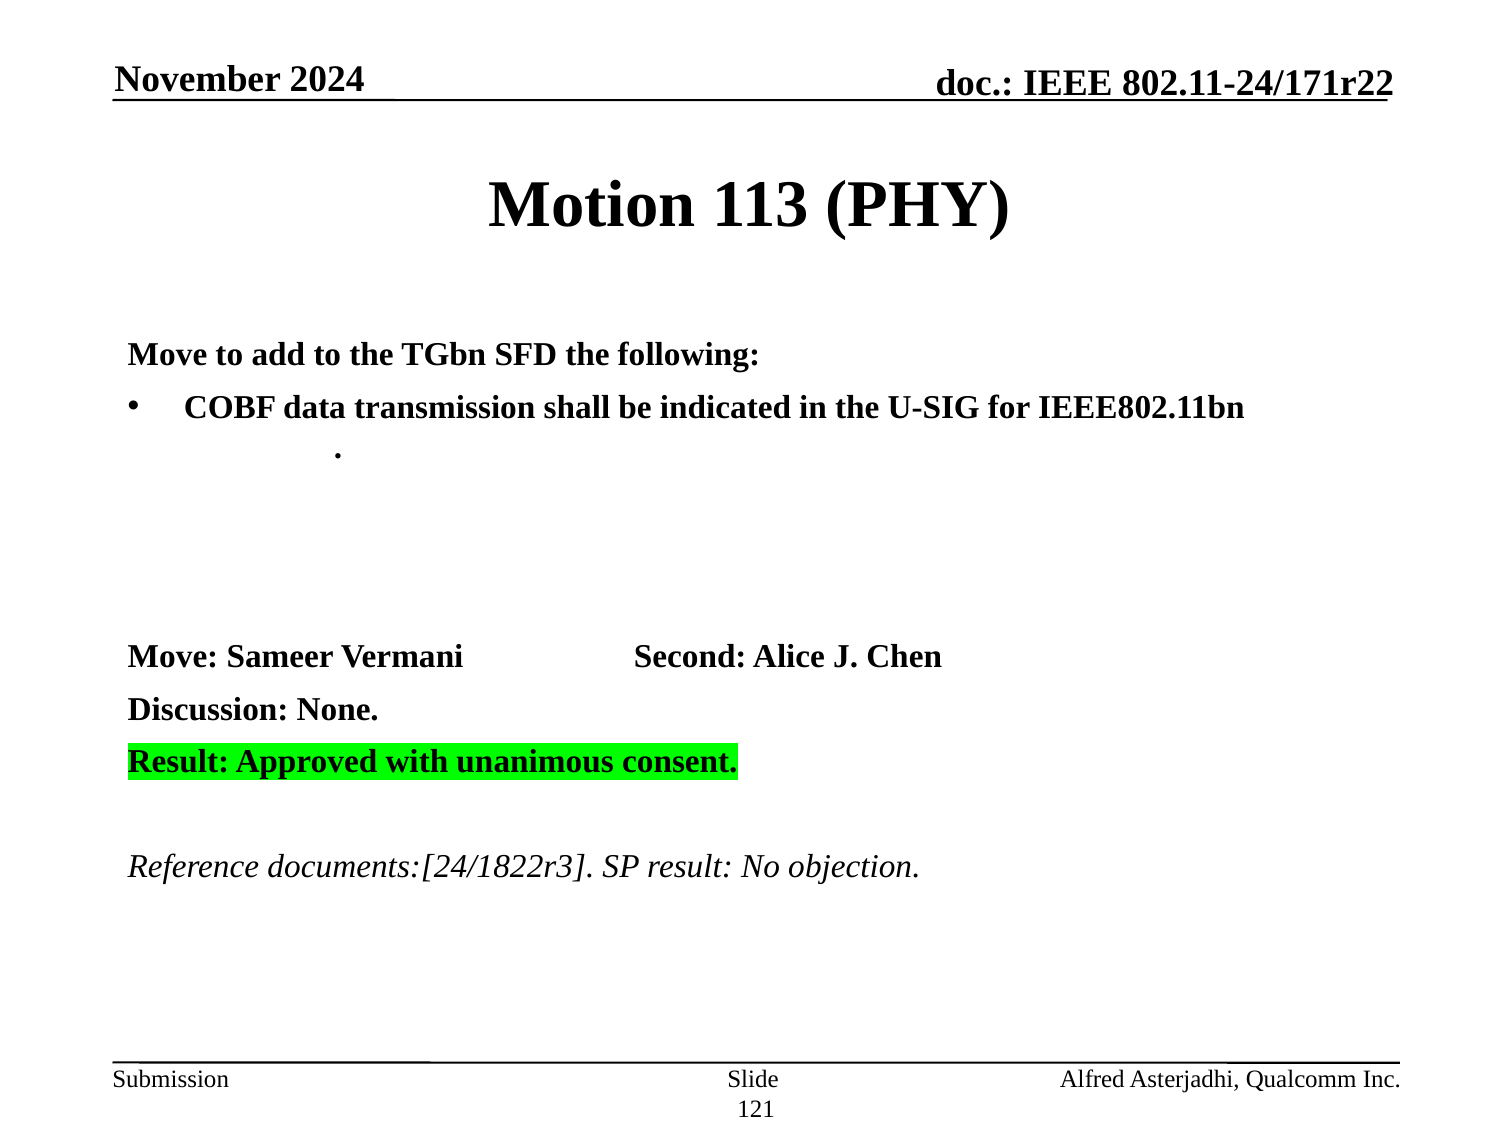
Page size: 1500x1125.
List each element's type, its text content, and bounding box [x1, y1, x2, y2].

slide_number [114, 54, 423, 100]
list Move to add to the TGbn SFD the following: COBF data transmission shall be indicated in the U-SIG for IEEE802.11bn . Move: Sameer Vermani Second: Alice J. Chen Discussion: None. Result: Approved with unanimous consent. Reference documents:[24/1822r3]. SP result: No objection. [112, 324, 1388, 1000]
title Motion 113 (PHY) [112, 112, 1388, 288]
footer Alfred Asterjadhi, Qualcomm Inc. [878, 1061, 1402, 1093]
slide_number Slide 121 [712, 1061, 800, 1123]
